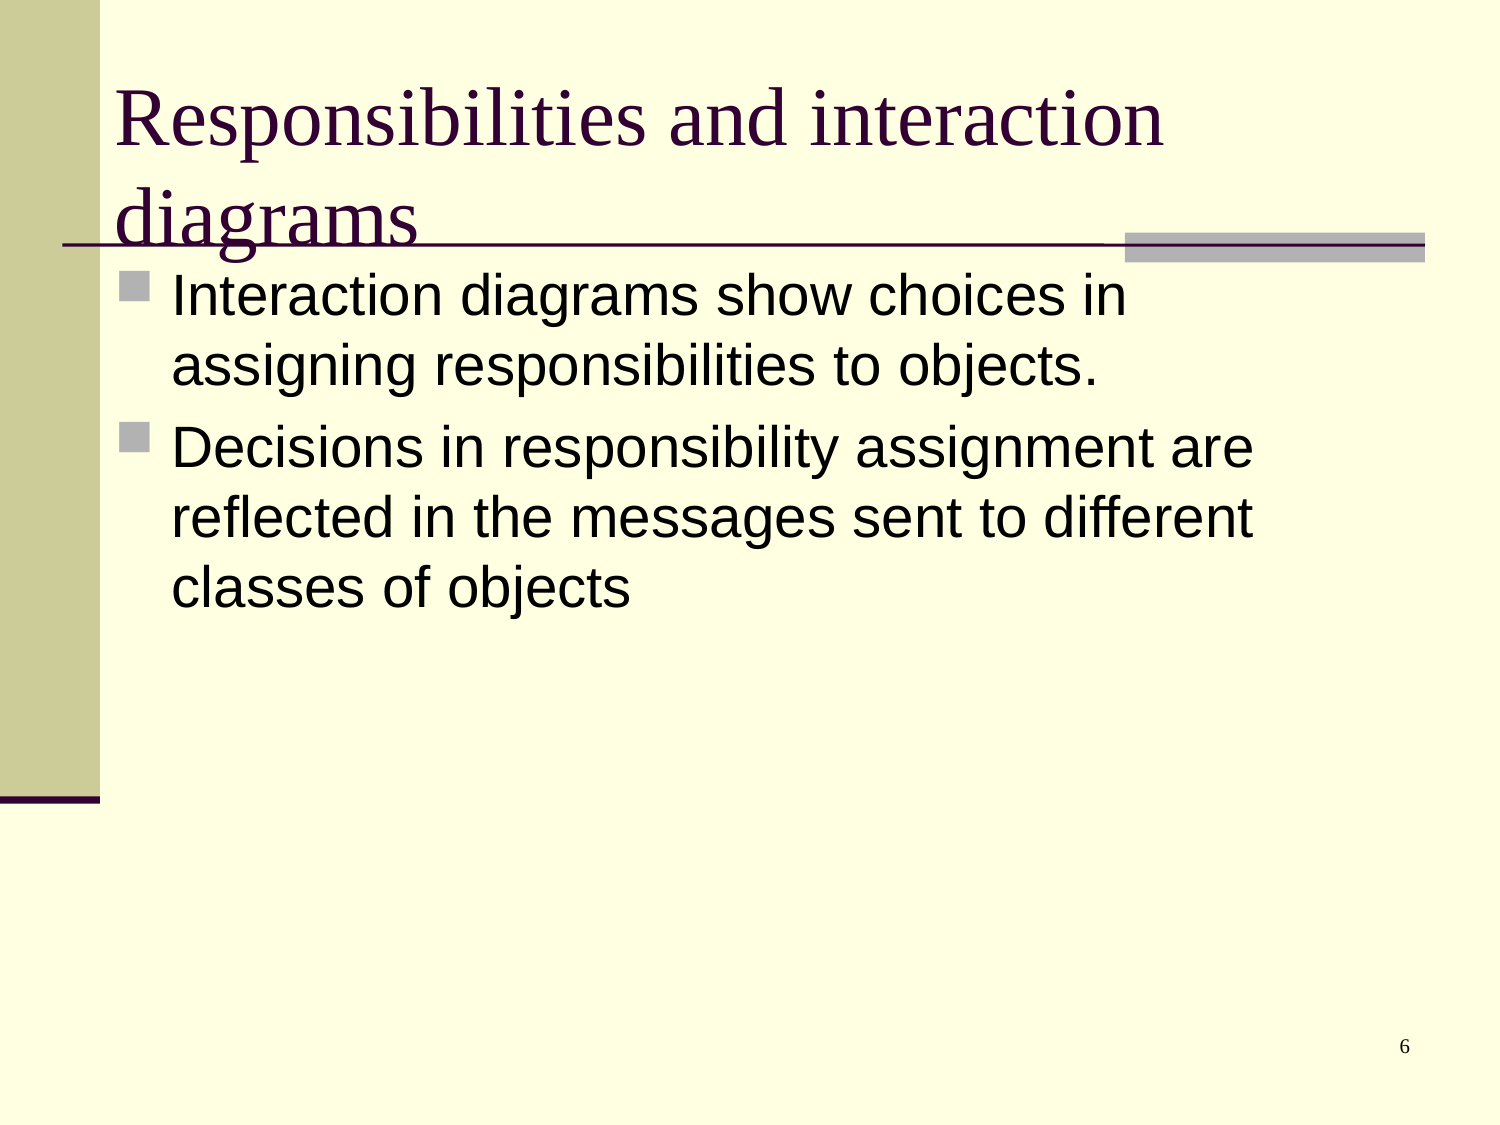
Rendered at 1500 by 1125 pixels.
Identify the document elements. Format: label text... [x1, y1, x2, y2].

list Interaction diagrams show choices in assigning responsibilities to objects. Decisions in responsibility assignment are reflected in the messages sent to different classes of objects [99, 249, 1376, 994]
title Responsibilities and interaction diagrams [99, 74, 1275, 249]
slide_number 6 [1112, 1024, 1426, 1101]
